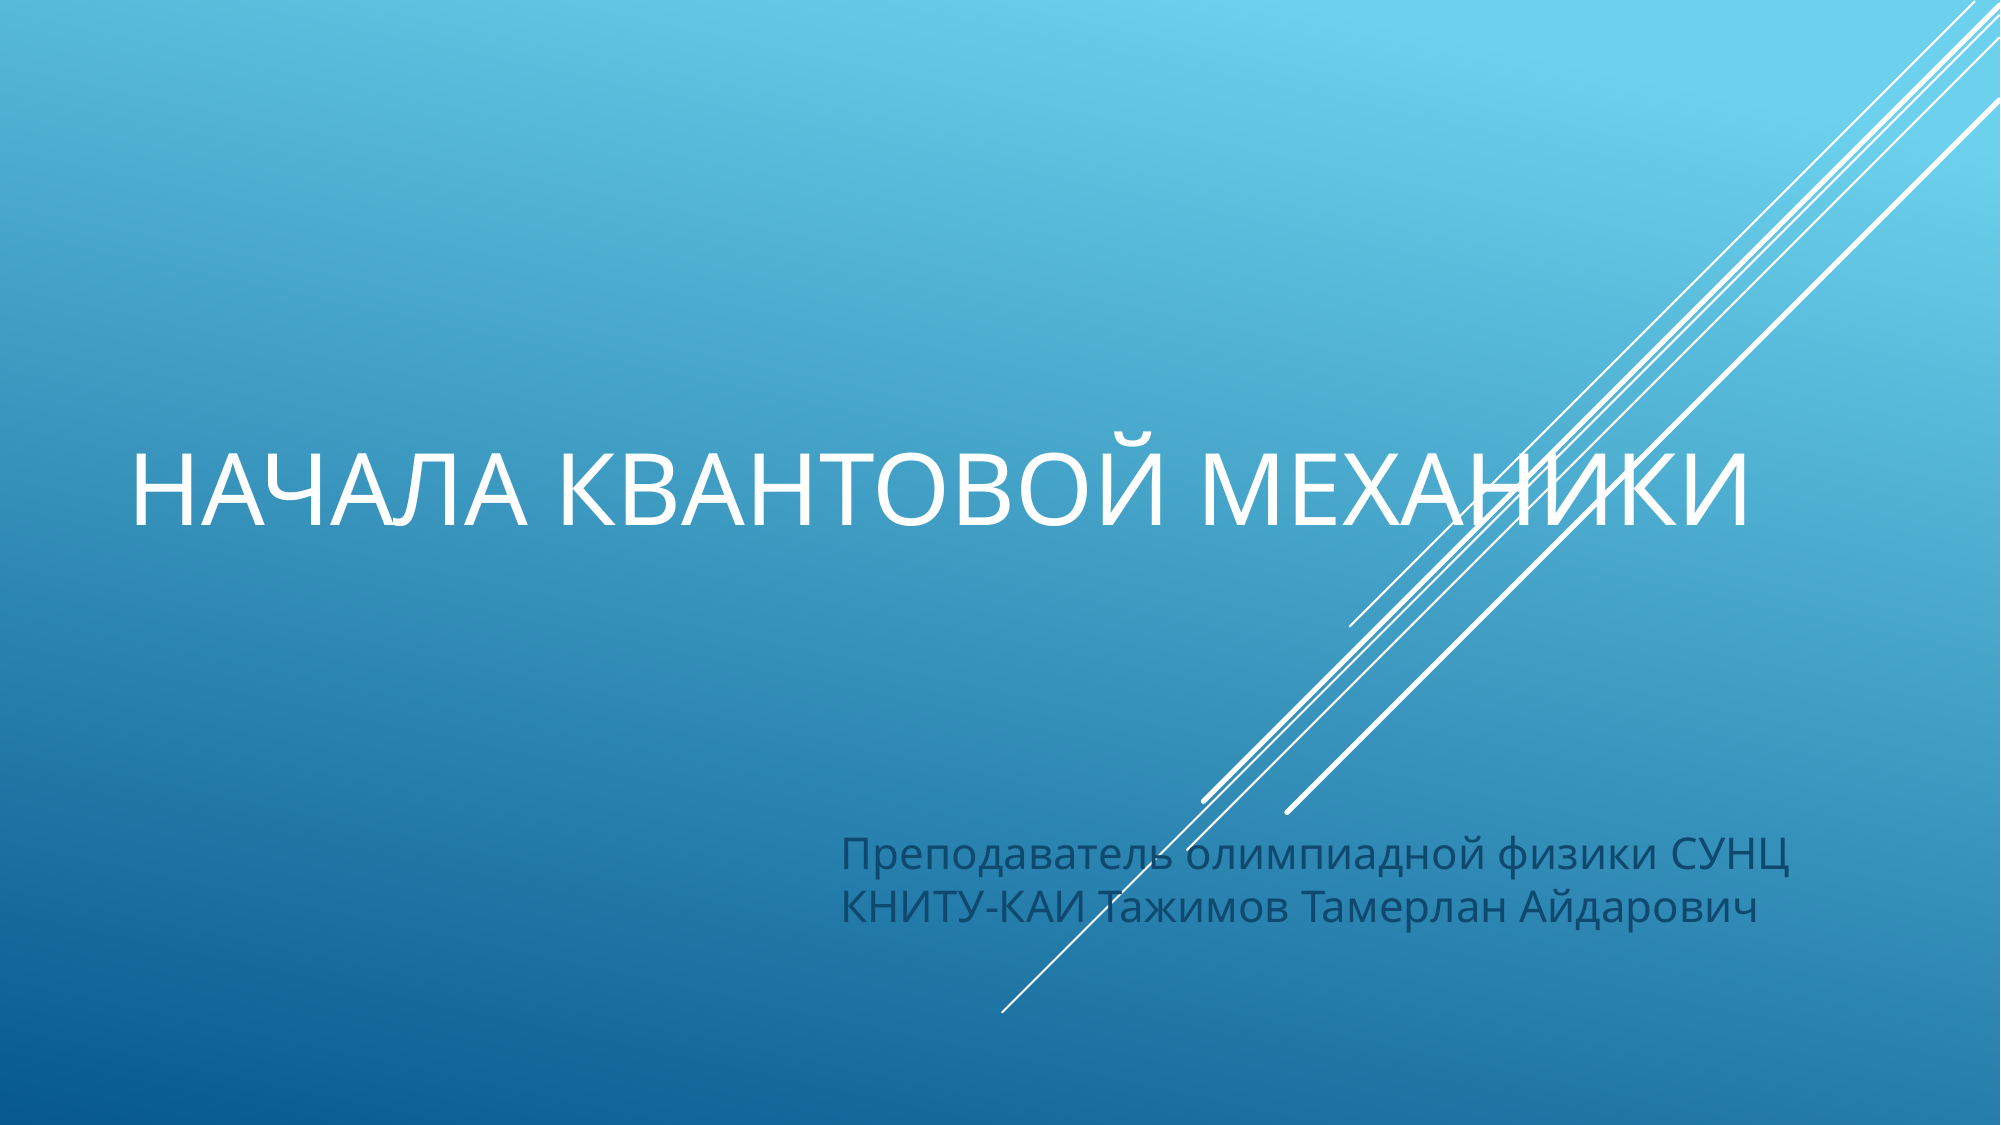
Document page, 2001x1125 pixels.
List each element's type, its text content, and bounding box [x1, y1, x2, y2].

subtitle Преподаватель олимпиадной физики СУНЦ КНИТУ-КАИ Тажимов Тамерлан Айдарович [825, 818, 1905, 950]
title Начала Квантовой механики [112, 112, 1929, 553]
